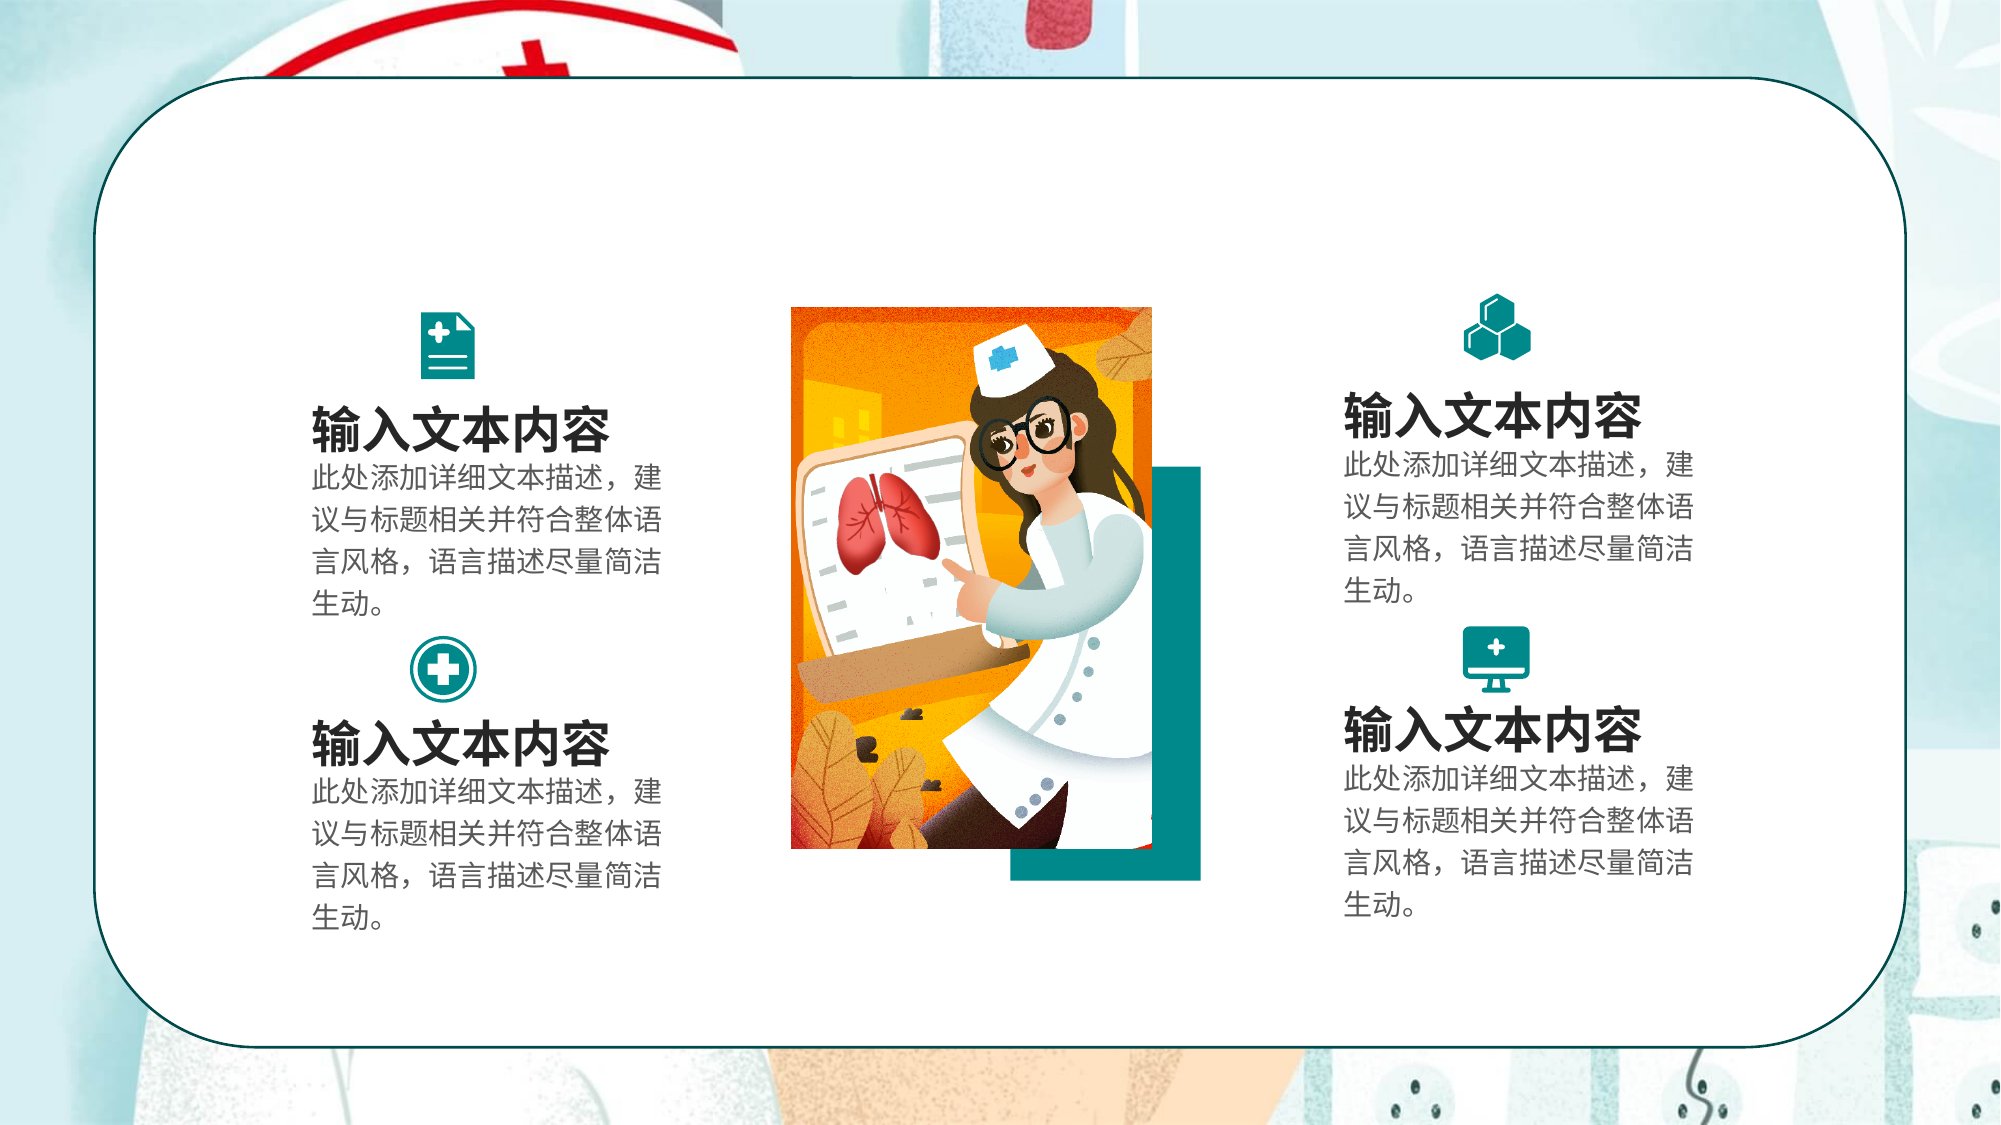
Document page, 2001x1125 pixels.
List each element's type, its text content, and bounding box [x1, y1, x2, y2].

text_box 此处添加详细文本描述，建议与标题相关并符合整体语言风格，语言描述尽量简洁生动。 [1328, 431, 1733, 615]
text_box [421, 312, 475, 380]
text_box 输入文本内容 [1328, 679, 1667, 767]
text_box 输入文本内容 [1328, 365, 1667, 453]
text_box [409, 635, 477, 703]
text_box [93, 76, 1907, 1049]
text_box 此处添加详细文本描述，建议与标题相关并符合整体语言风格，语言描述尽量简洁生动。 [296, 445, 701, 628]
text_box [1463, 293, 1531, 361]
text_box 输入文本内容 [296, 692, 635, 780]
text_box 此处添加详细文本描述，建议与标题相关并符合整体语言风格，语言描述尽量简洁生动。 [296, 759, 701, 942]
text_box [1462, 626, 1530, 693]
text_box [791, 307, 1152, 849]
picture [0, 0, 2001, 1125]
text_box [1009, 466, 1202, 882]
text_box 此处添加详细文本描述，建议与标题相关并符合整体语言风格，语言描述尽量简洁生动。 [1328, 745, 1733, 929]
text_box 输入文本内容 [296, 378, 635, 466]
